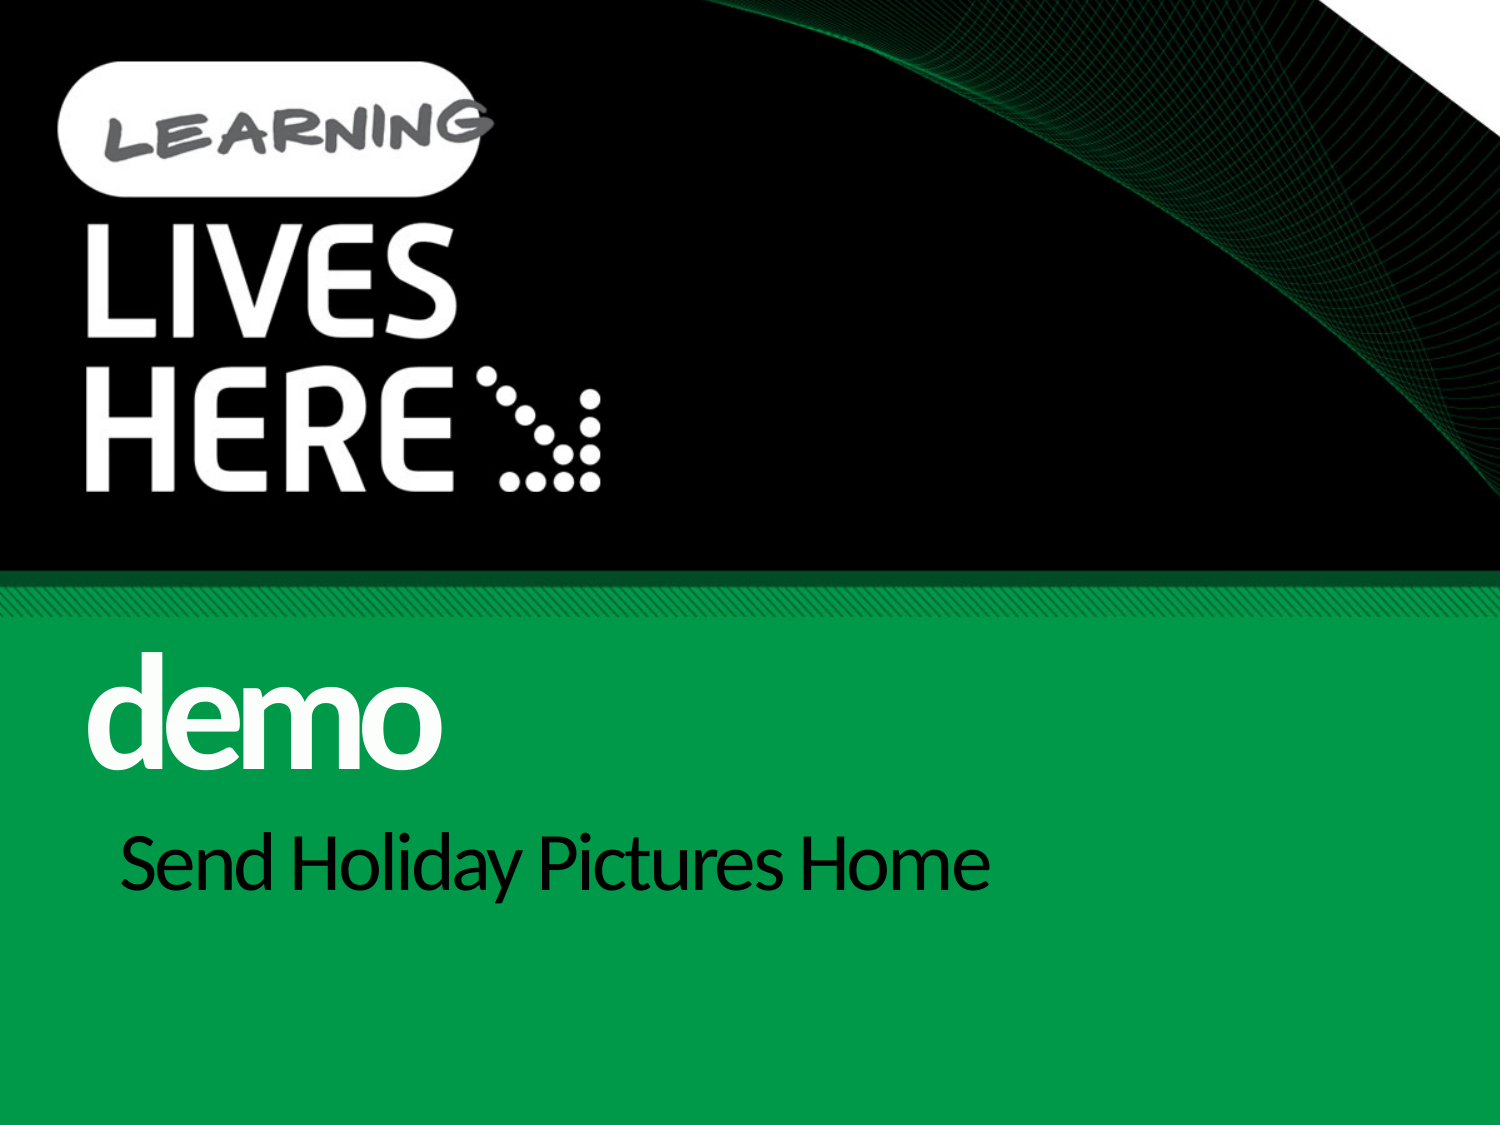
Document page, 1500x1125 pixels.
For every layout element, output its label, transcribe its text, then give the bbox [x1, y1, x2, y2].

title Send Holiday Pictures Home [119, 818, 1375, 943]
list demo [83, 625, 1344, 800]
picture [0, 0, 1500, 1125]
